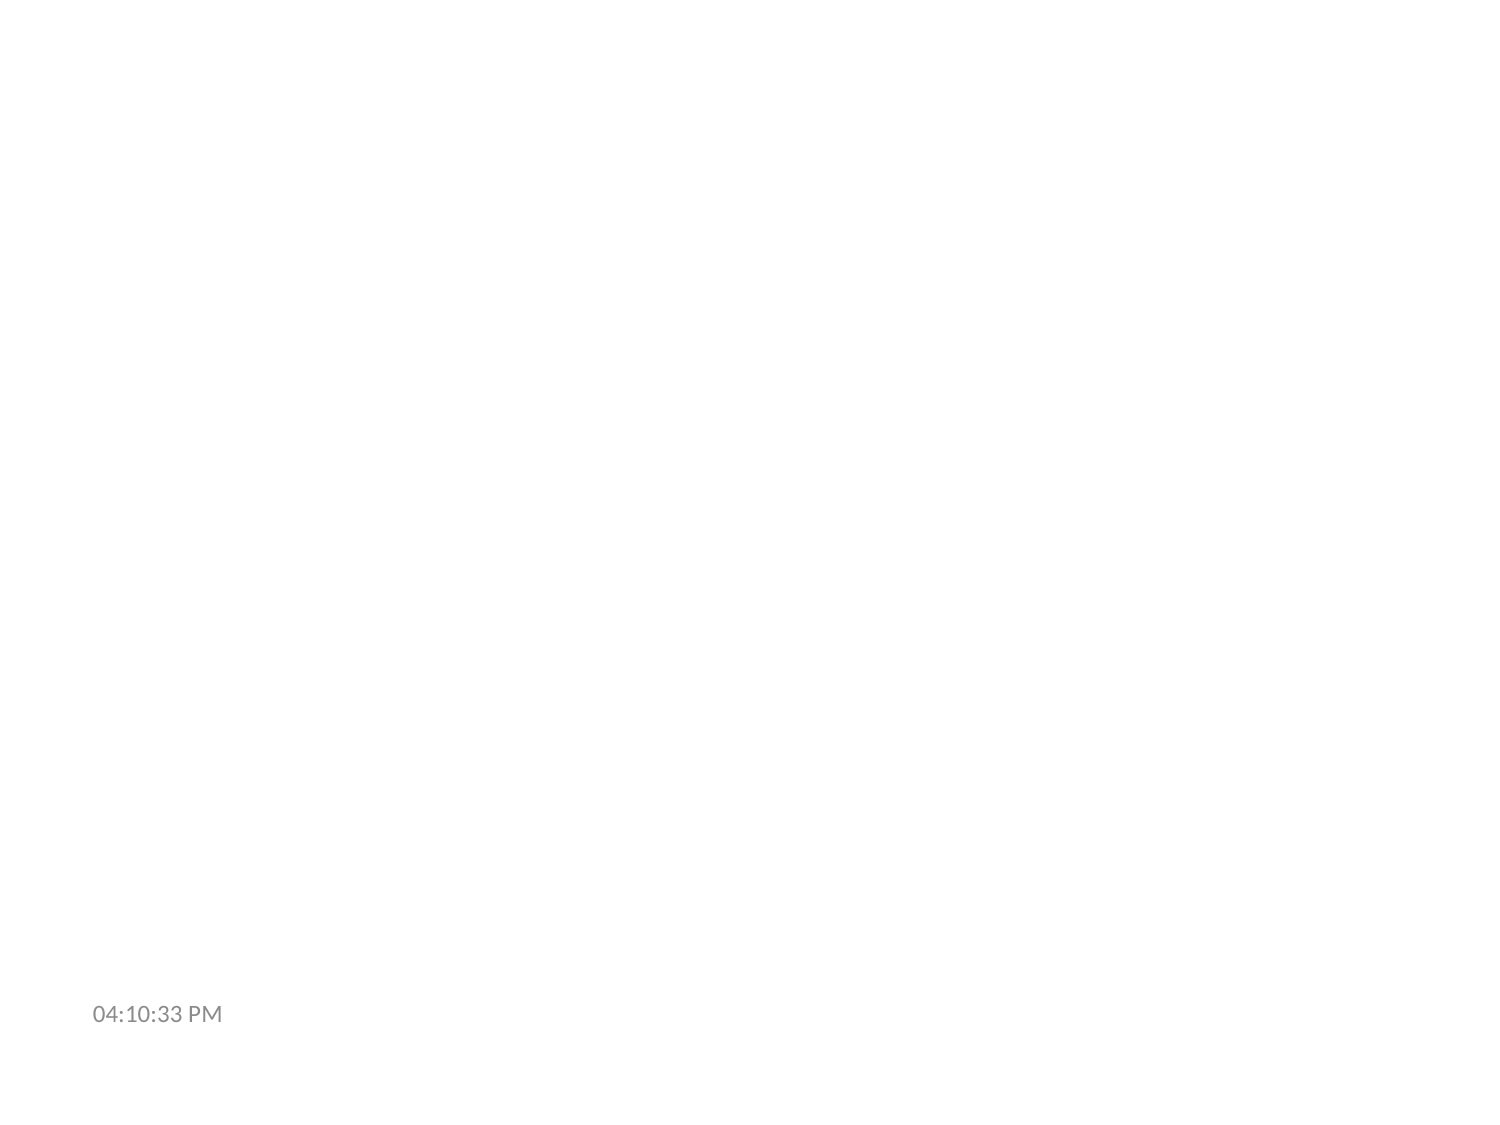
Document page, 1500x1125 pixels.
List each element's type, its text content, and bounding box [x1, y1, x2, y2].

text_box 3:35:09 PM [77, 982, 428, 1043]
